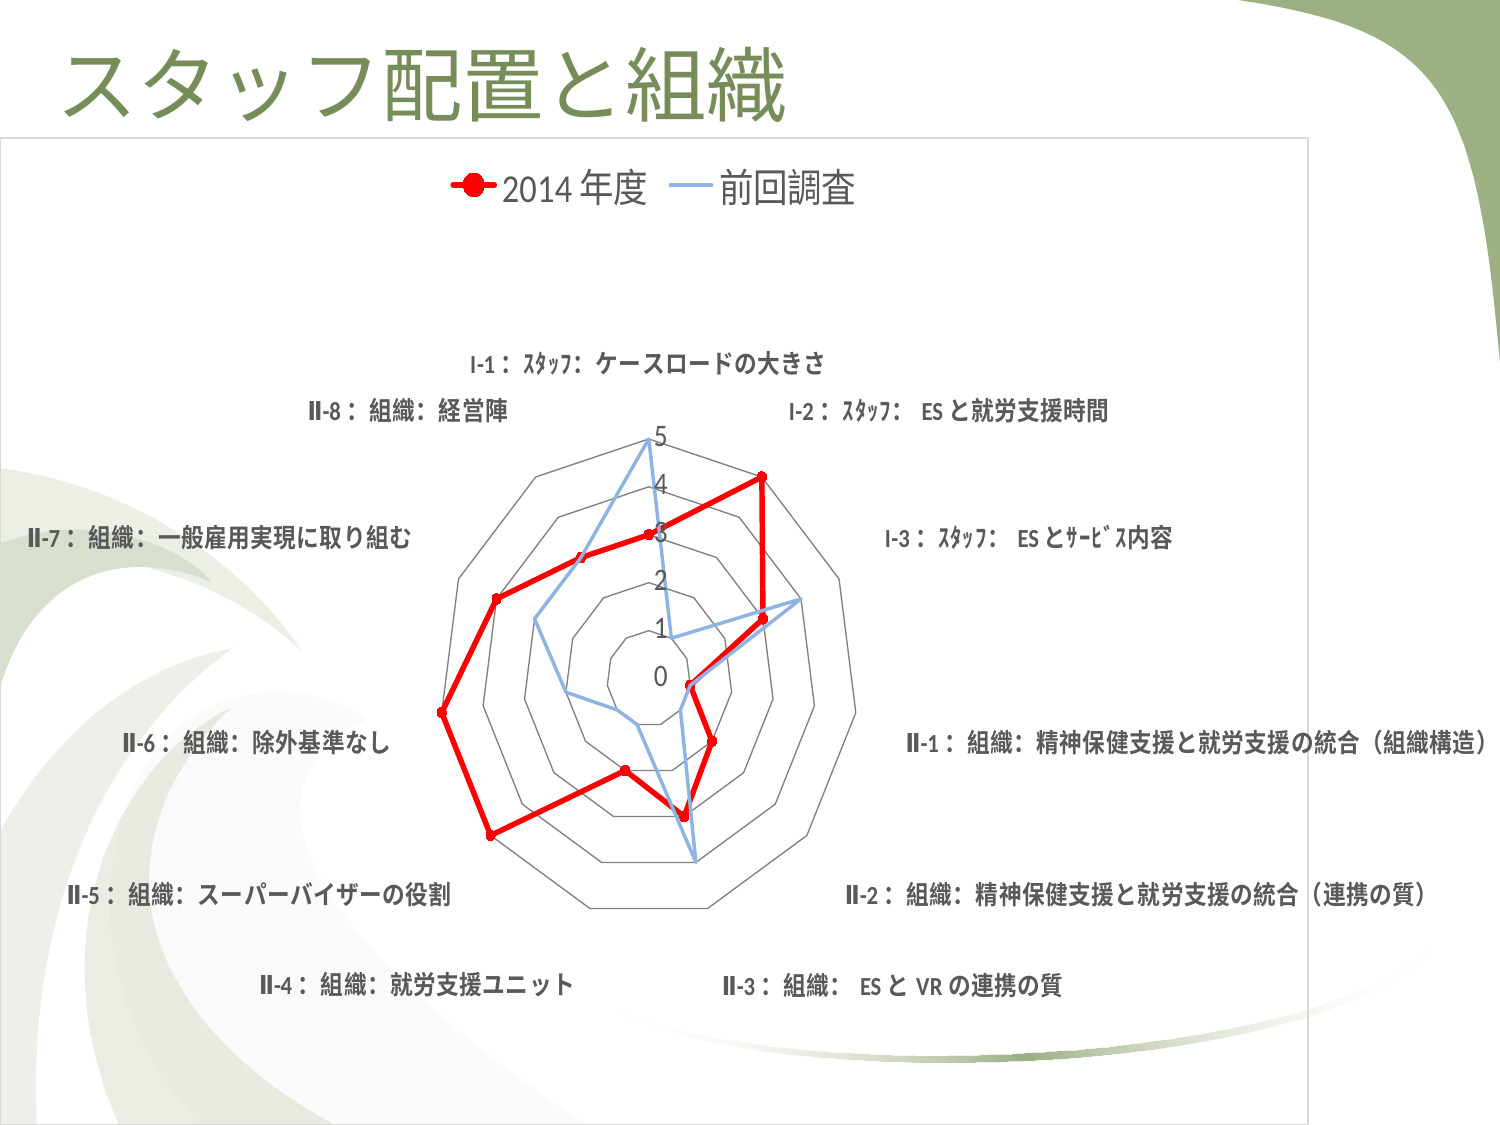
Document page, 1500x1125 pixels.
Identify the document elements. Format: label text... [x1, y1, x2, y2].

chart [0, 136, 1500, 1125]
title スタッフ配置と組織 [41, 0, 1392, 135]
